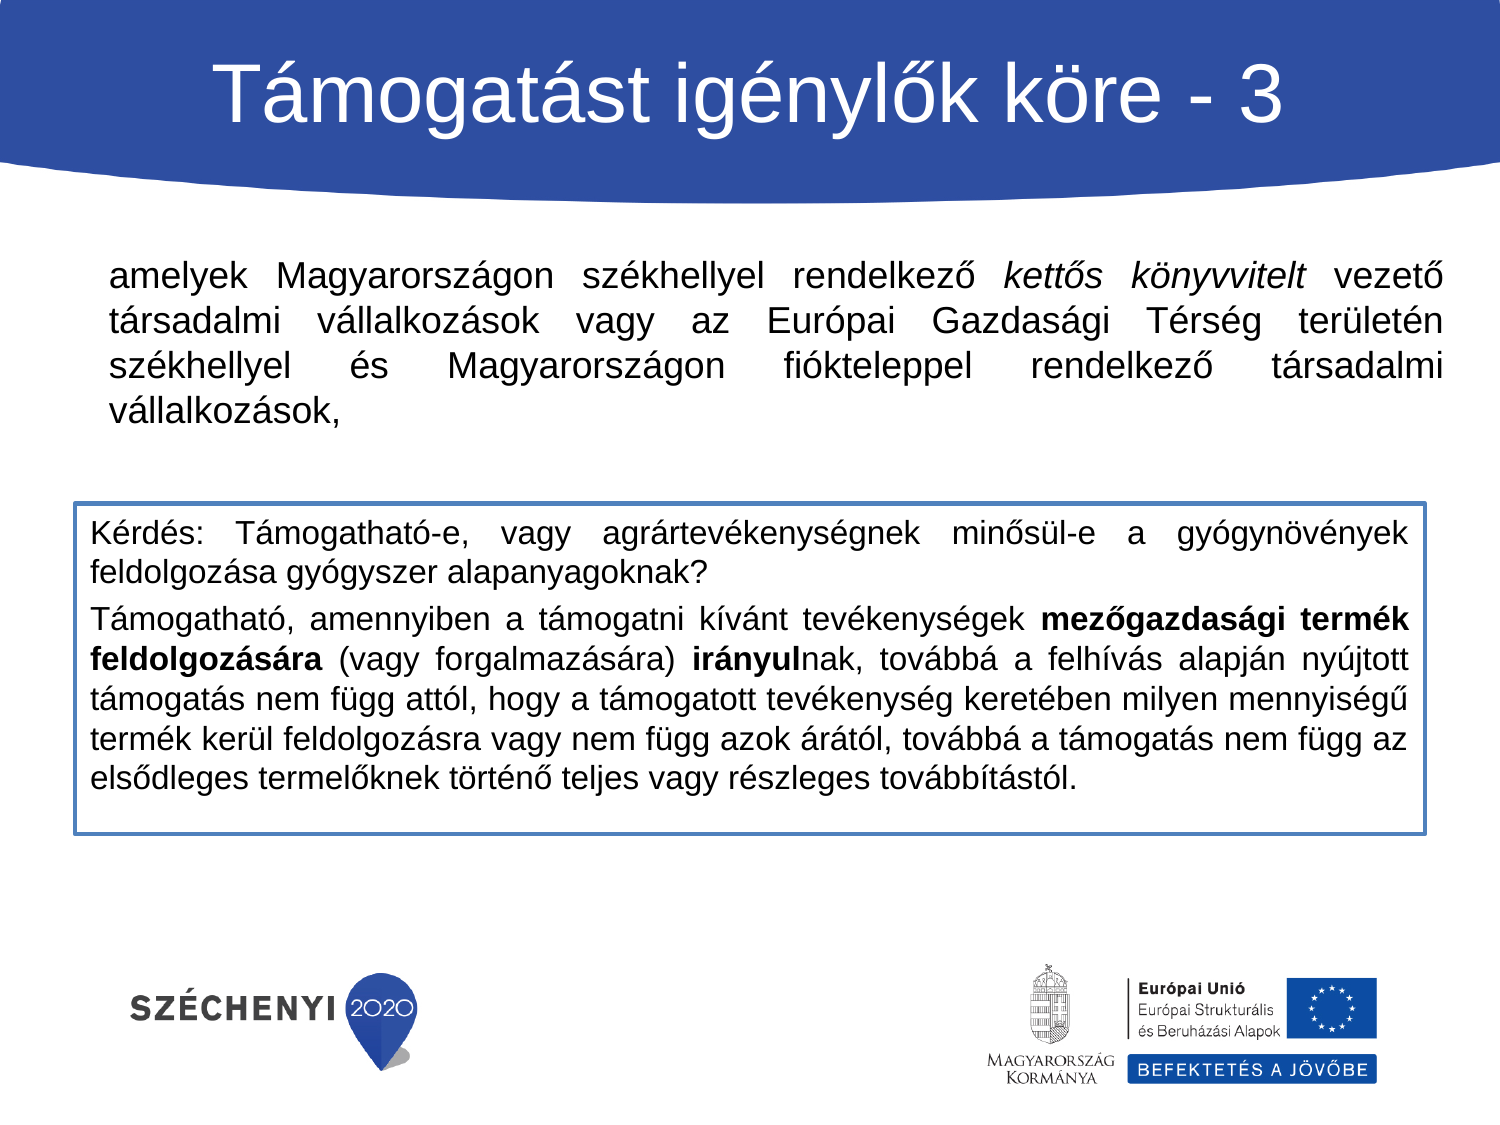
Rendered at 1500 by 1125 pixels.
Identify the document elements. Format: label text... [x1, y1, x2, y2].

title Támogatást igénylők köre - 3 [73, 0, 1424, 183]
text_box amelyek Magyarországon székhellyel rendelkező kettős könyvvitelt vezető társadalmi vállalkozások vagy az Európai Gazdasági Térség területén székhellyel és Magyarországon fiókteleppel rendelkező társadalmi vállalkozások, [64, 243, 1459, 529]
picture [0, 0, 1500, 1125]
text_box Kérdés: Támogatható-e, vagy agrártevékenységnek minősül-e a gyógynövények feldolgozása gyógyszer alapanyagoknak? Támogatható, amennyiben a támogatni kívánt tevékenységek mezőgazdasági termék feldolgozására (vagy forgalmazására) irányulnak, továbbá a felhívás alapján nyújtott támogatás nem függ attól, hogy a támogatott tevékenység keretében milyen mennyiségű termék kerül feldolgozásra vagy nem függ azok árától, továbbá a támogatás nem függ az elsődleges termelőknek történő teljes vagy részleges továbbítástól. [73, 501, 1427, 836]
